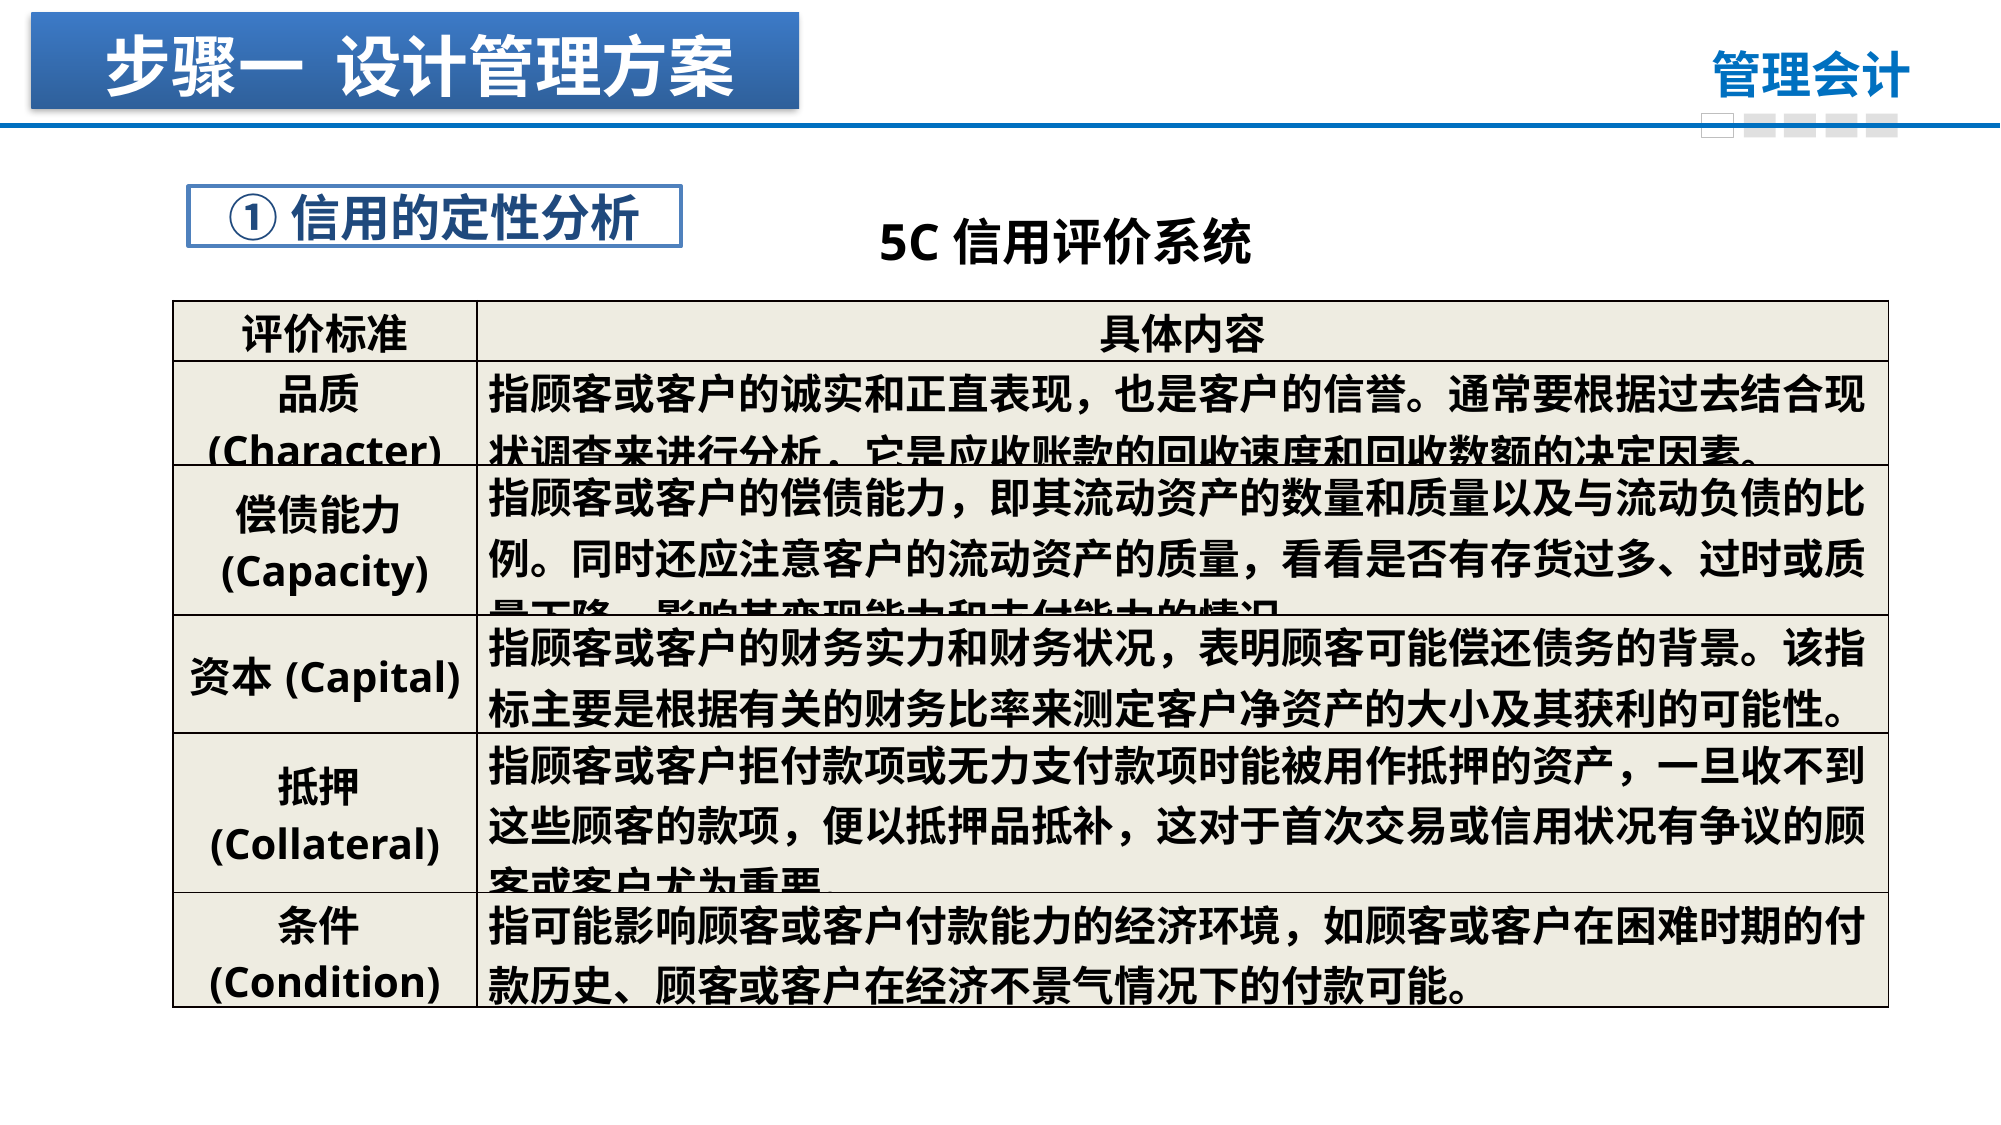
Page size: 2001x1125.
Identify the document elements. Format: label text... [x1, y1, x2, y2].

table_cell 指可能影响顾客或客户付款能力的经济环境，如顾客或客户在困难时期的付款历史、顾客或客户在经济不景气情况下的付款可能。 [478, 893, 1888, 1006]
text_box ①信用的定性分析 [186, 184, 683, 248]
text_box 5C信用评价系统 [539, 202, 1373, 278]
table_cell 品质(Character) [174, 362, 476, 464]
table_cell 指顾客或客户的财务实力和财务状况，表明顾客可能偿还债务的背景。该指标主要是根据有关的财务比率来测定客户净资产的大小及其获利的可能性。 [478, 616, 1888, 732]
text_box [31, 12, 800, 114]
table_header 评价标准 [174, 302, 476, 360]
table_cell 资本(Capital) [174, 616, 476, 732]
table_cell 偿债能力(Capacity) [174, 466, 476, 614]
table_cell 条件(Condition) [174, 893, 476, 1006]
table_cell 指顾客或客户的偿债能力，即其流动资产的数量和质量以及与流动负债的比例。同时还应注意客户的流动资产的质量，看看是否有存货过多、过时或质量下降，影响其变现能力和支付能力的情况。 [478, 466, 1888, 614]
table_header 具体内容 [478, 302, 1888, 360]
table_cell 指顾客或客户拒付款项或无力支付款项时能被用作抵押的资产，一旦收不到这些顾客的款项，便以抵押品抵补，这对于首次交易或信用状况有争议的顾客或客户尤为重要。 [478, 734, 1888, 892]
table_cell 抵押(Collateral) [174, 734, 476, 892]
table_cell 指顾客或客户的诚实和正直表现，也是客户的信誉。通常要根据过去结合现状调查来进行分析，它是应收账款的回收速度和回收数额的决定因素。 [478, 362, 1888, 464]
